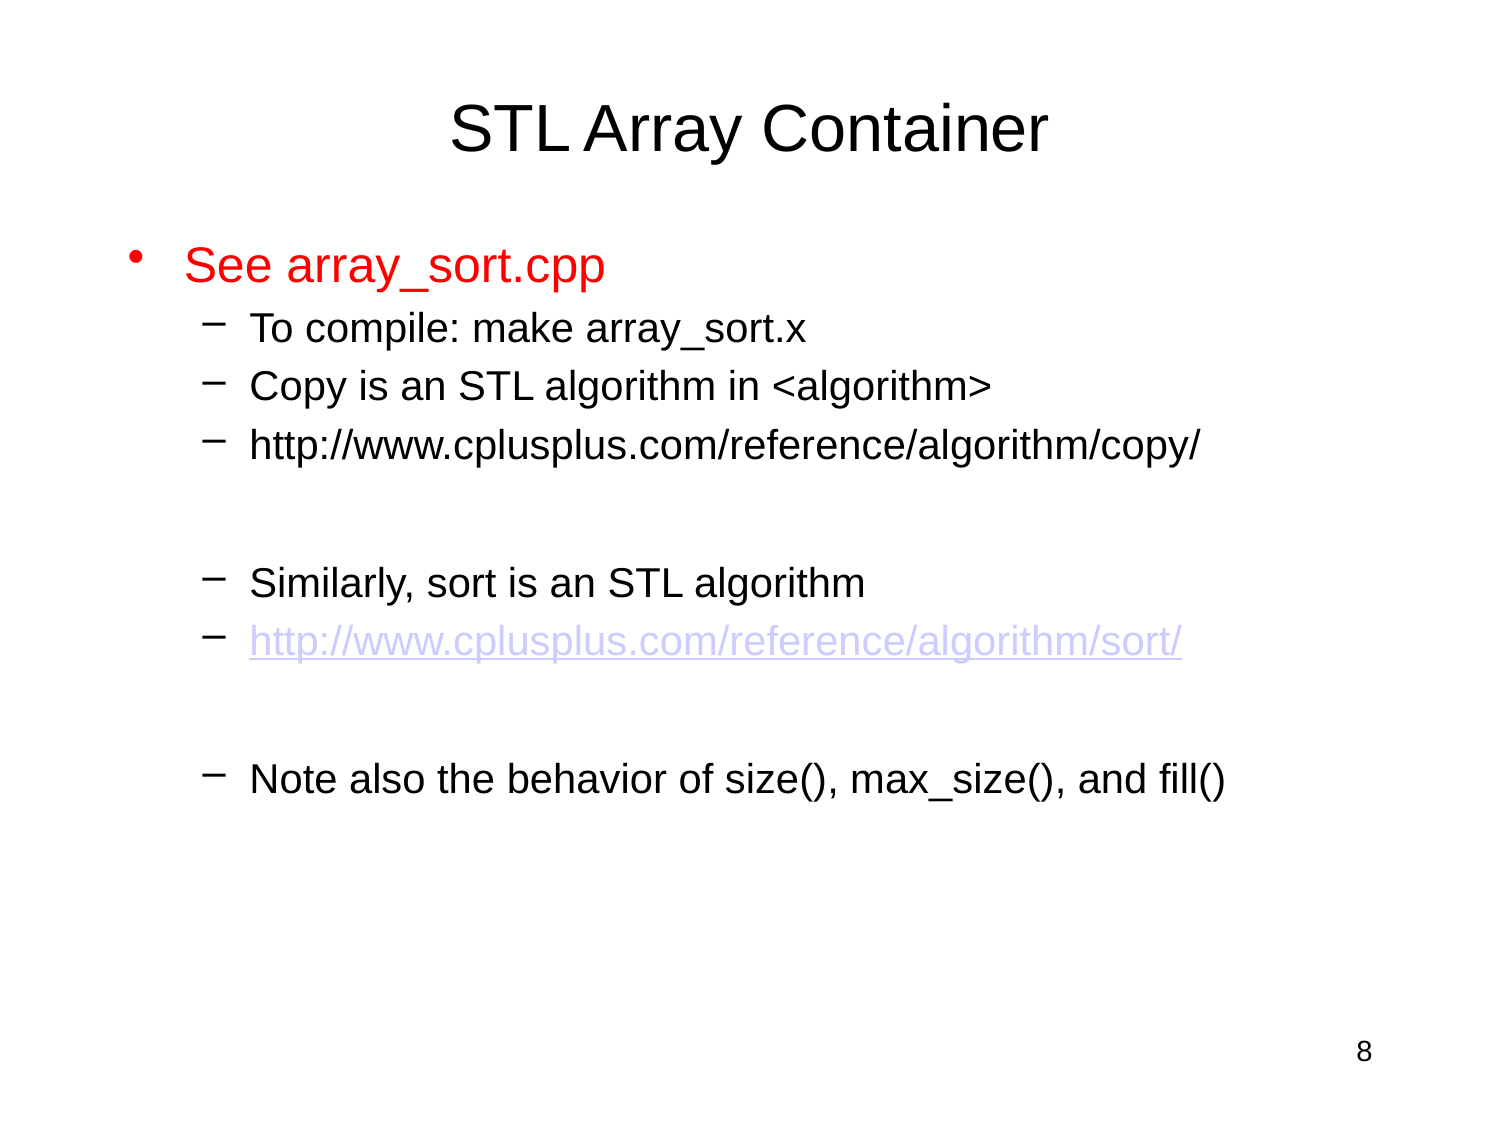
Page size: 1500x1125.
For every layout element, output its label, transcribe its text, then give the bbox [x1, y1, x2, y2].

title STL Array Container [112, 62, 1388, 188]
list See array_sort.cpp To compile: make array_sort.x Copy is an STL algorithm in <algorithm> http://www.cplusplus.com/reference/algorithm/copy/ Similarly, sort is an STL algorithm http://www.cplusplus.com/reference/algorithm/sort/ Note also the behavior of size(), max_size(), and fill() [112, 224, 1388, 1001]
slide_number 8 [1074, 1024, 1388, 1101]
